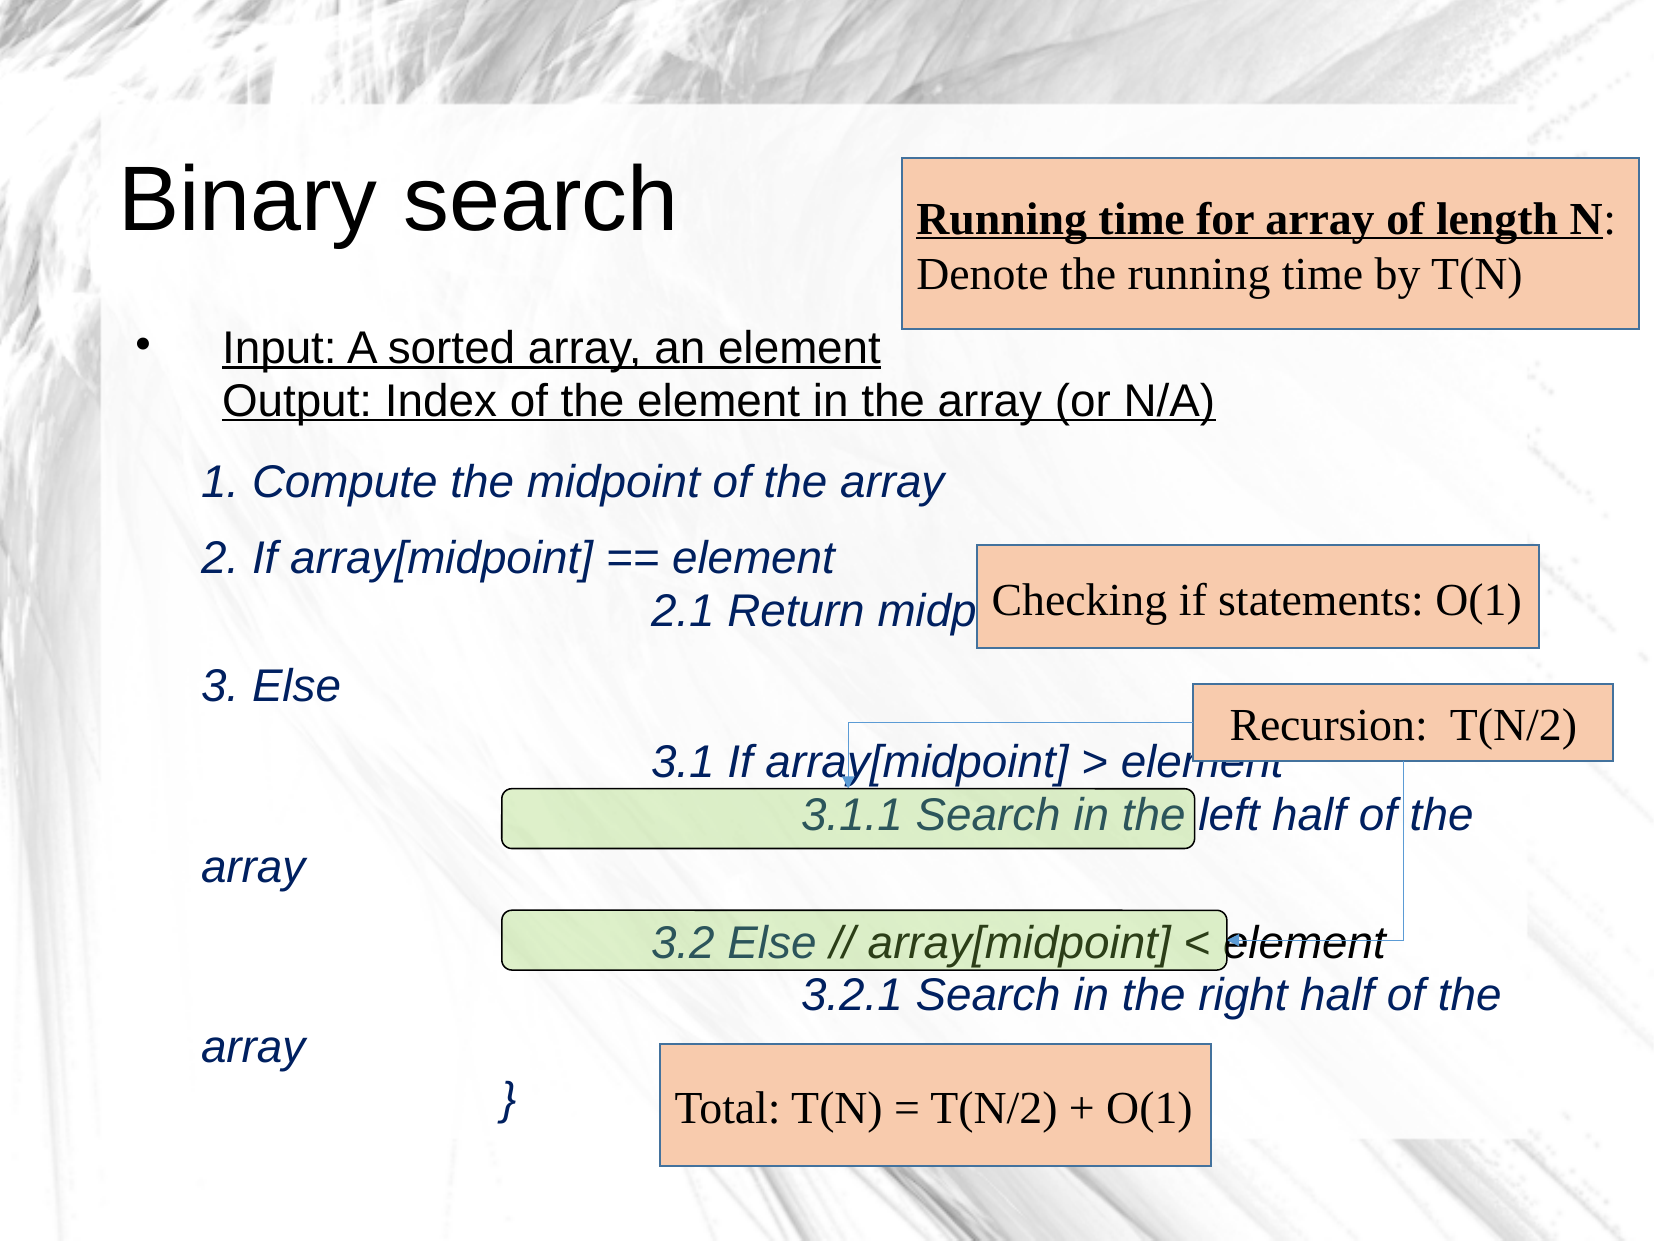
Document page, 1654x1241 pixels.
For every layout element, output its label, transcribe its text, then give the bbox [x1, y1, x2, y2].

text_box [501, 910, 1227, 971]
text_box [1225, 762, 1405, 939]
text_box Recursion: T(N/2) [1193, 684, 1614, 761]
text_box [501, 788, 1195, 849]
title Binary search [118, 112, 1506, 281]
picture [0, 0, 1654, 1241]
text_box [848, 722, 1194, 789]
text_box Total: T(N) = T(N/2) + O(1) [659, 1044, 1211, 1166]
text_box Running time for array of length N: Denote the running time by T(N) [901, 157, 1640, 329]
text_box Checking if statements: O(1) [976, 545, 1540, 649]
list Input: A sorted array, an element Output: Index of the element in the array (or N/A) 1. Compute the midpoint of the array 2. If array[midpoint] == element 2.1 Return midpoint 3. Else 3.1 If array[midpoint] > element 3.1.1 Search in the left half of the array 3.2 Else // array[midpoint] < element 3.2.1 Search in the right half of the array } [118, 319, 1571, 1109]
